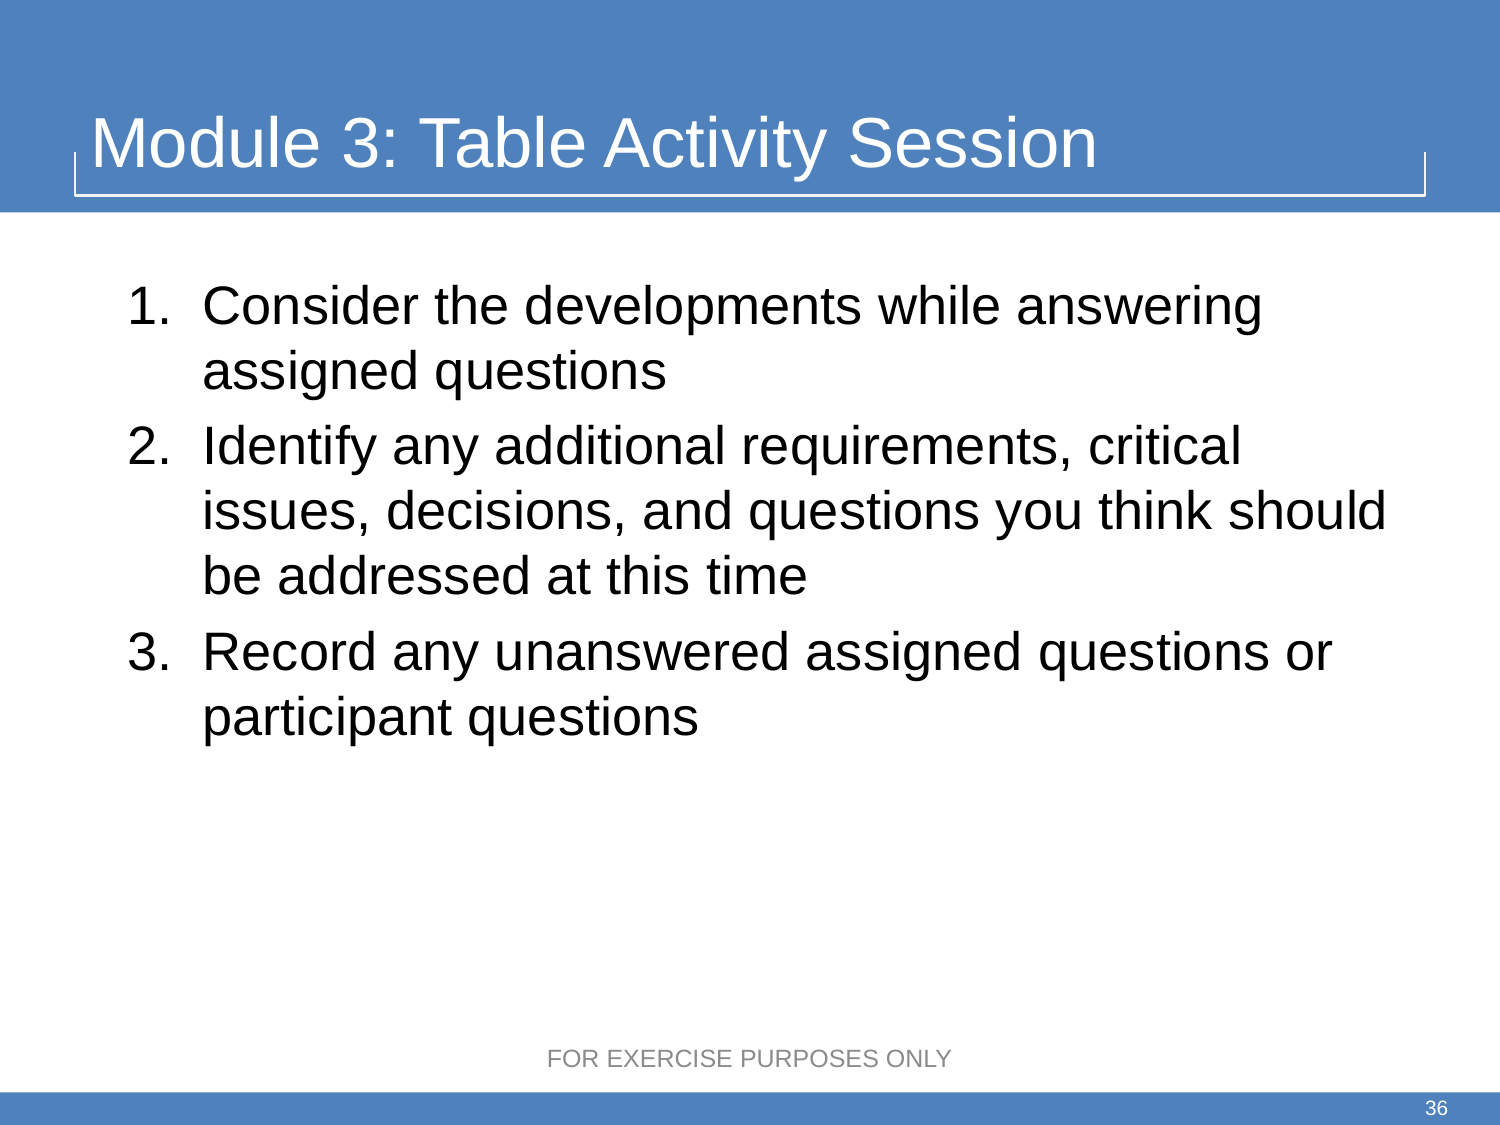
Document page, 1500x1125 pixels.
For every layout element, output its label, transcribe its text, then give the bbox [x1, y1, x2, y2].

footer FOR EXERCISE PURPOSES ONLY [512, 1042, 988, 1103]
title Module 3: Table Activity Session [74, 44, 1426, 233]
list Consider the developments while answering assigned questions Identify any additional requirements, critical issues, decisions, and questions you think should be addressed at this time Record any unanswered assigned questions or participant questions [74, 262, 1426, 1006]
